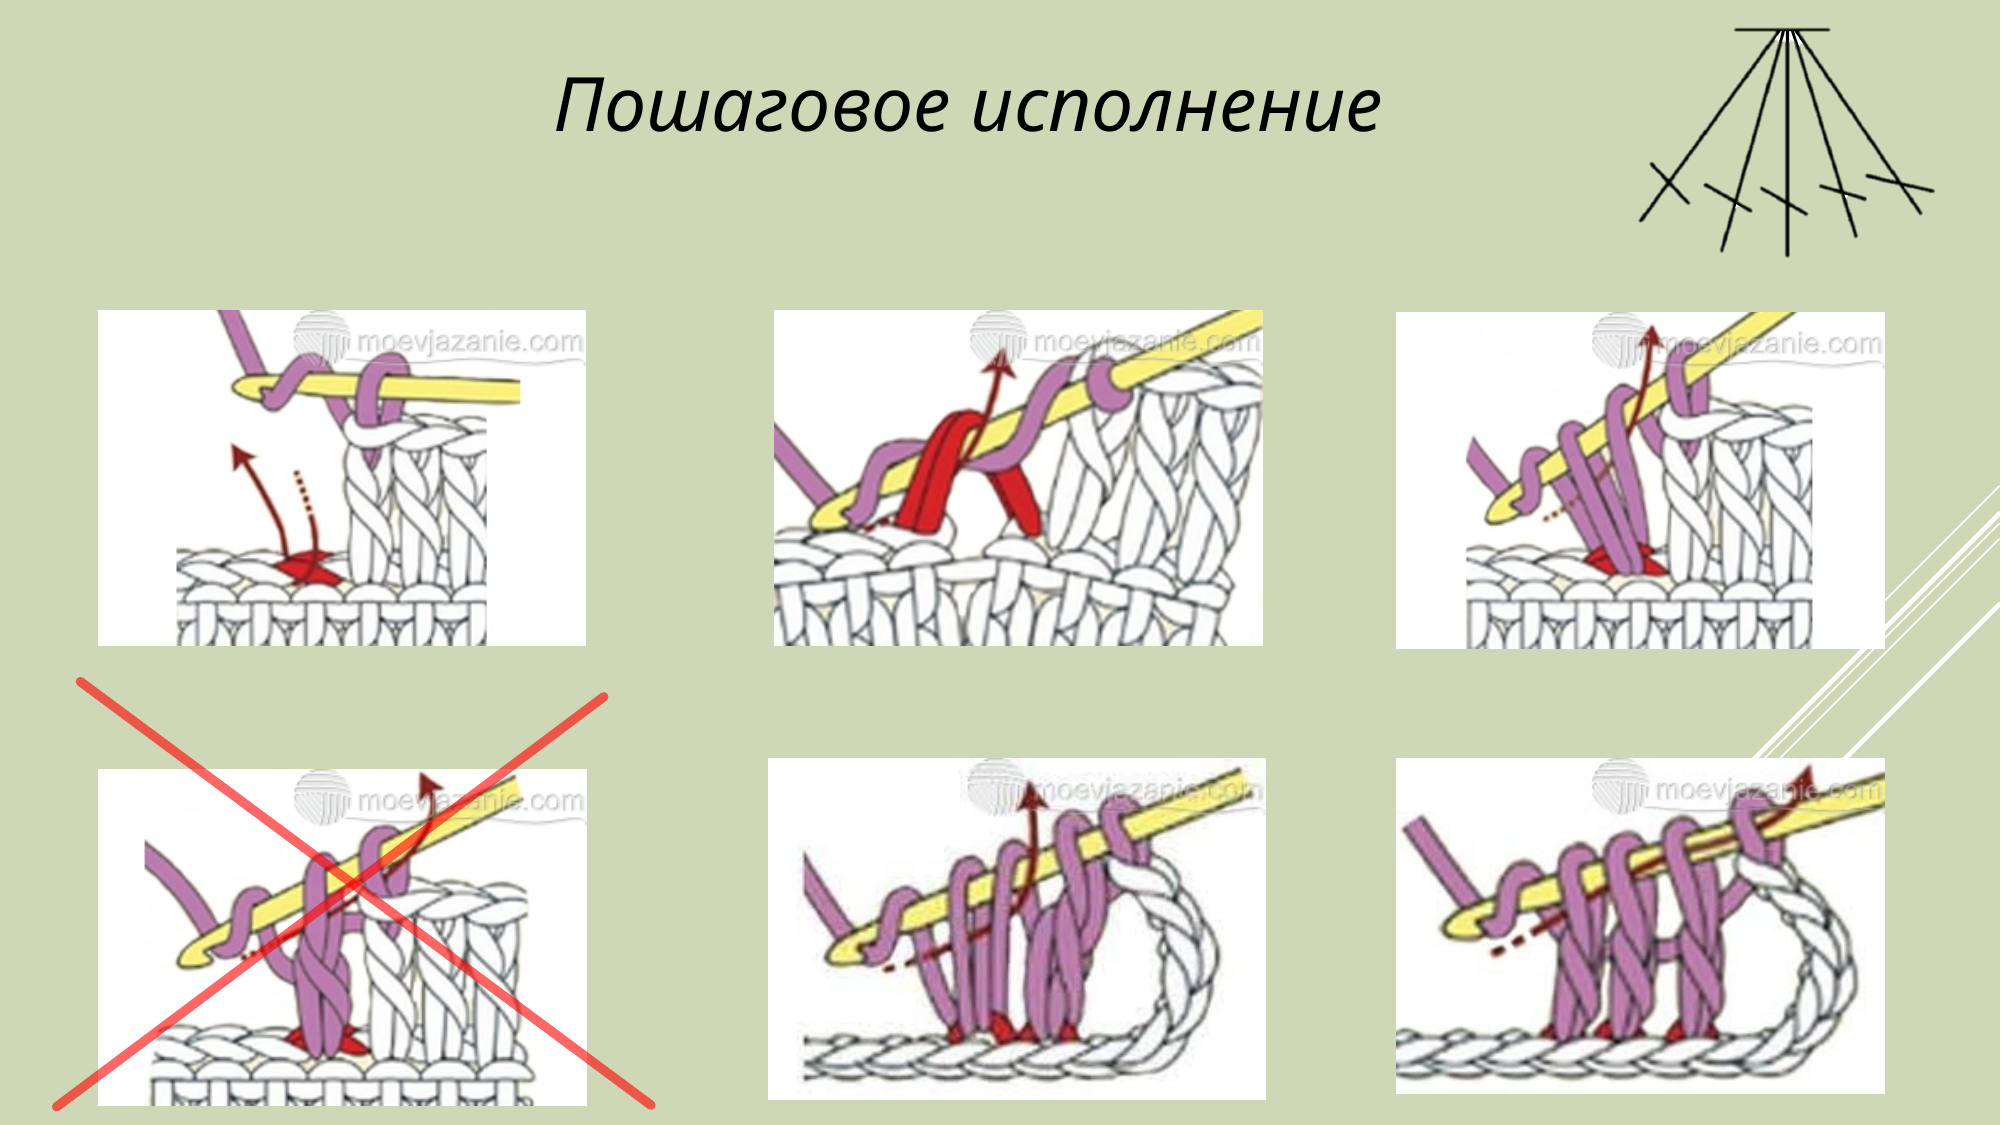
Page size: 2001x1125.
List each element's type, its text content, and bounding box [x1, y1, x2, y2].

picture [774, 309, 1263, 646]
picture [1396, 758, 1885, 1095]
list Пошаговое исполнение [538, 19, 1499, 185]
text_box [80, 681, 652, 1106]
picture [1621, 0, 1944, 276]
picture [1396, 312, 1885, 649]
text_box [56, 696, 604, 1108]
picture [97, 309, 586, 646]
picture [767, 758, 1266, 1101]
